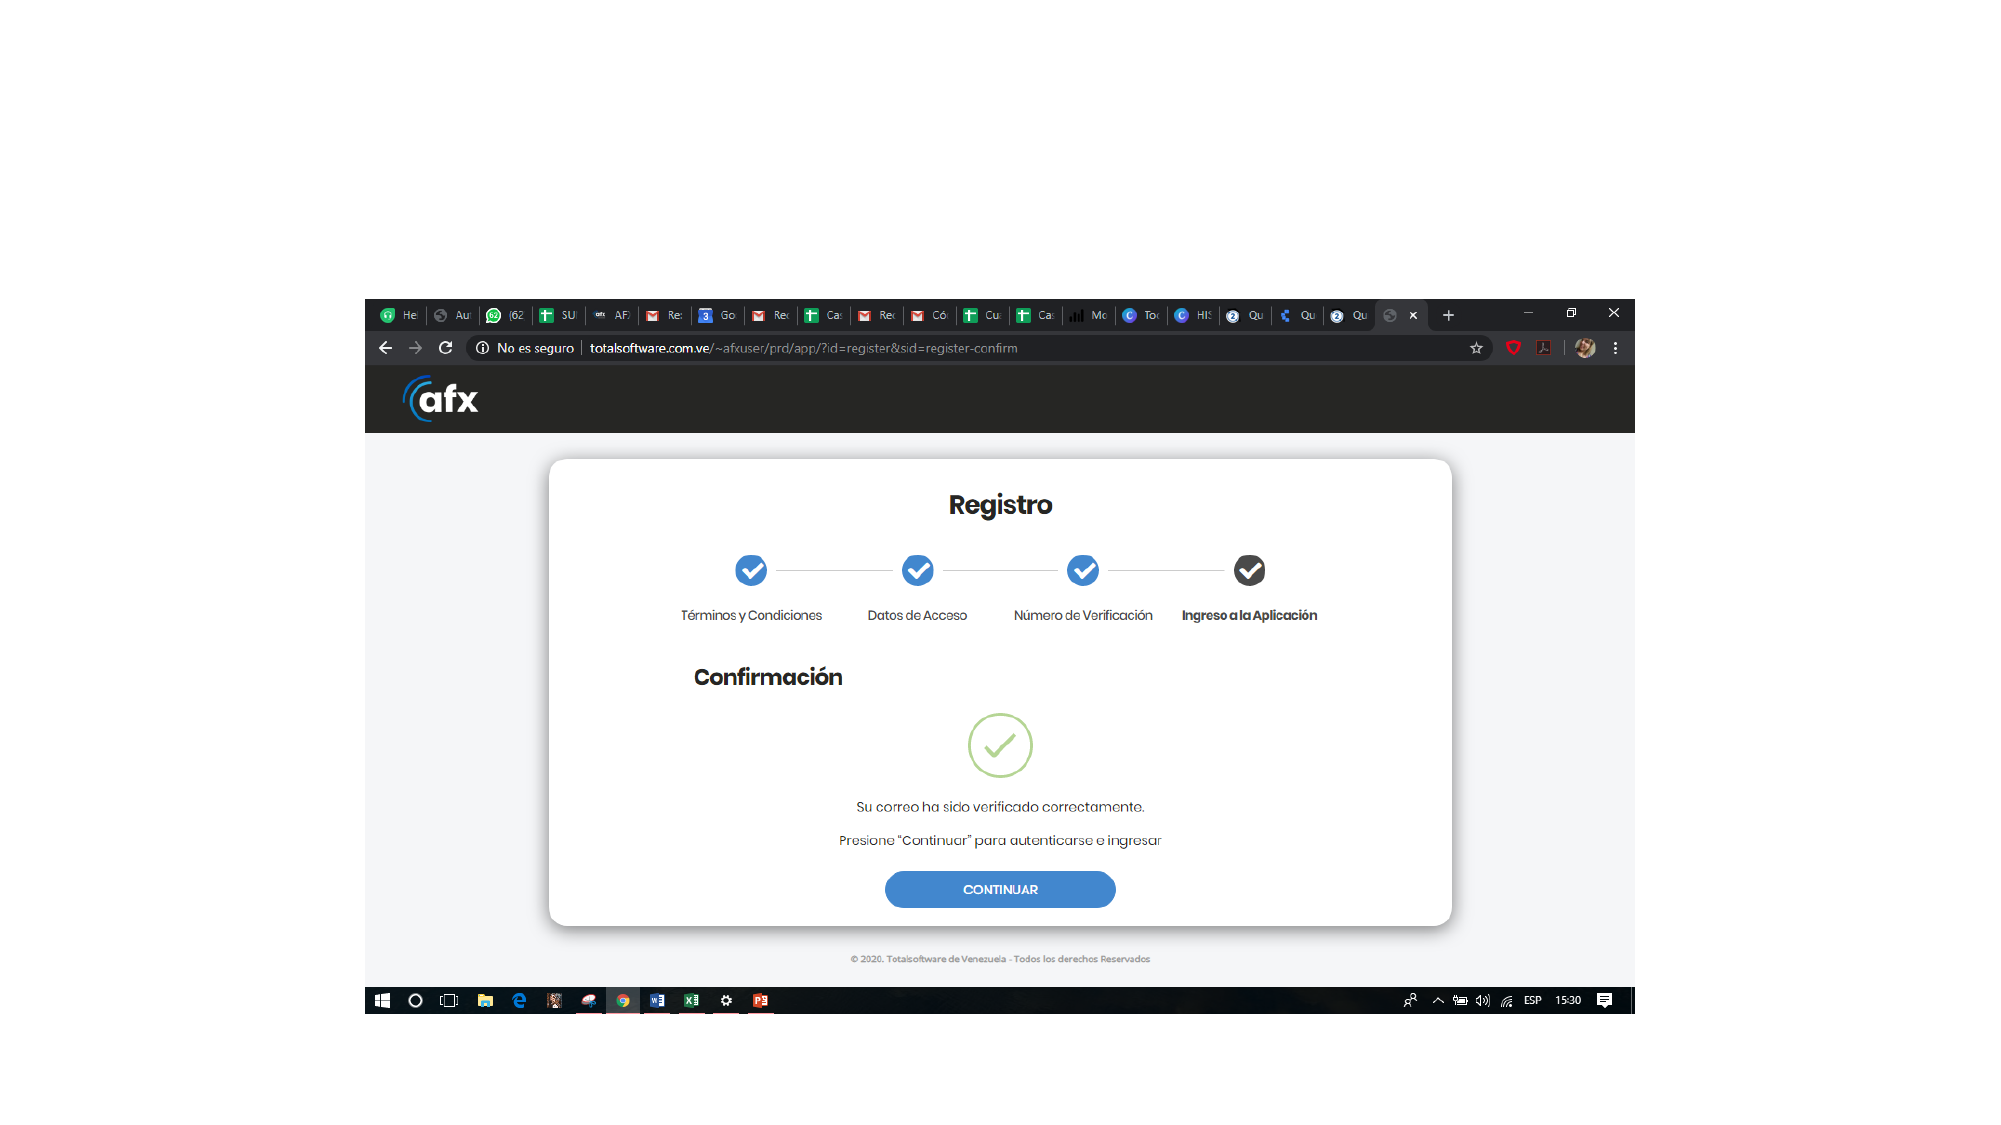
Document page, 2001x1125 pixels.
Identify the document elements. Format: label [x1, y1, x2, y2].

list [365, 299, 1635, 1014]
